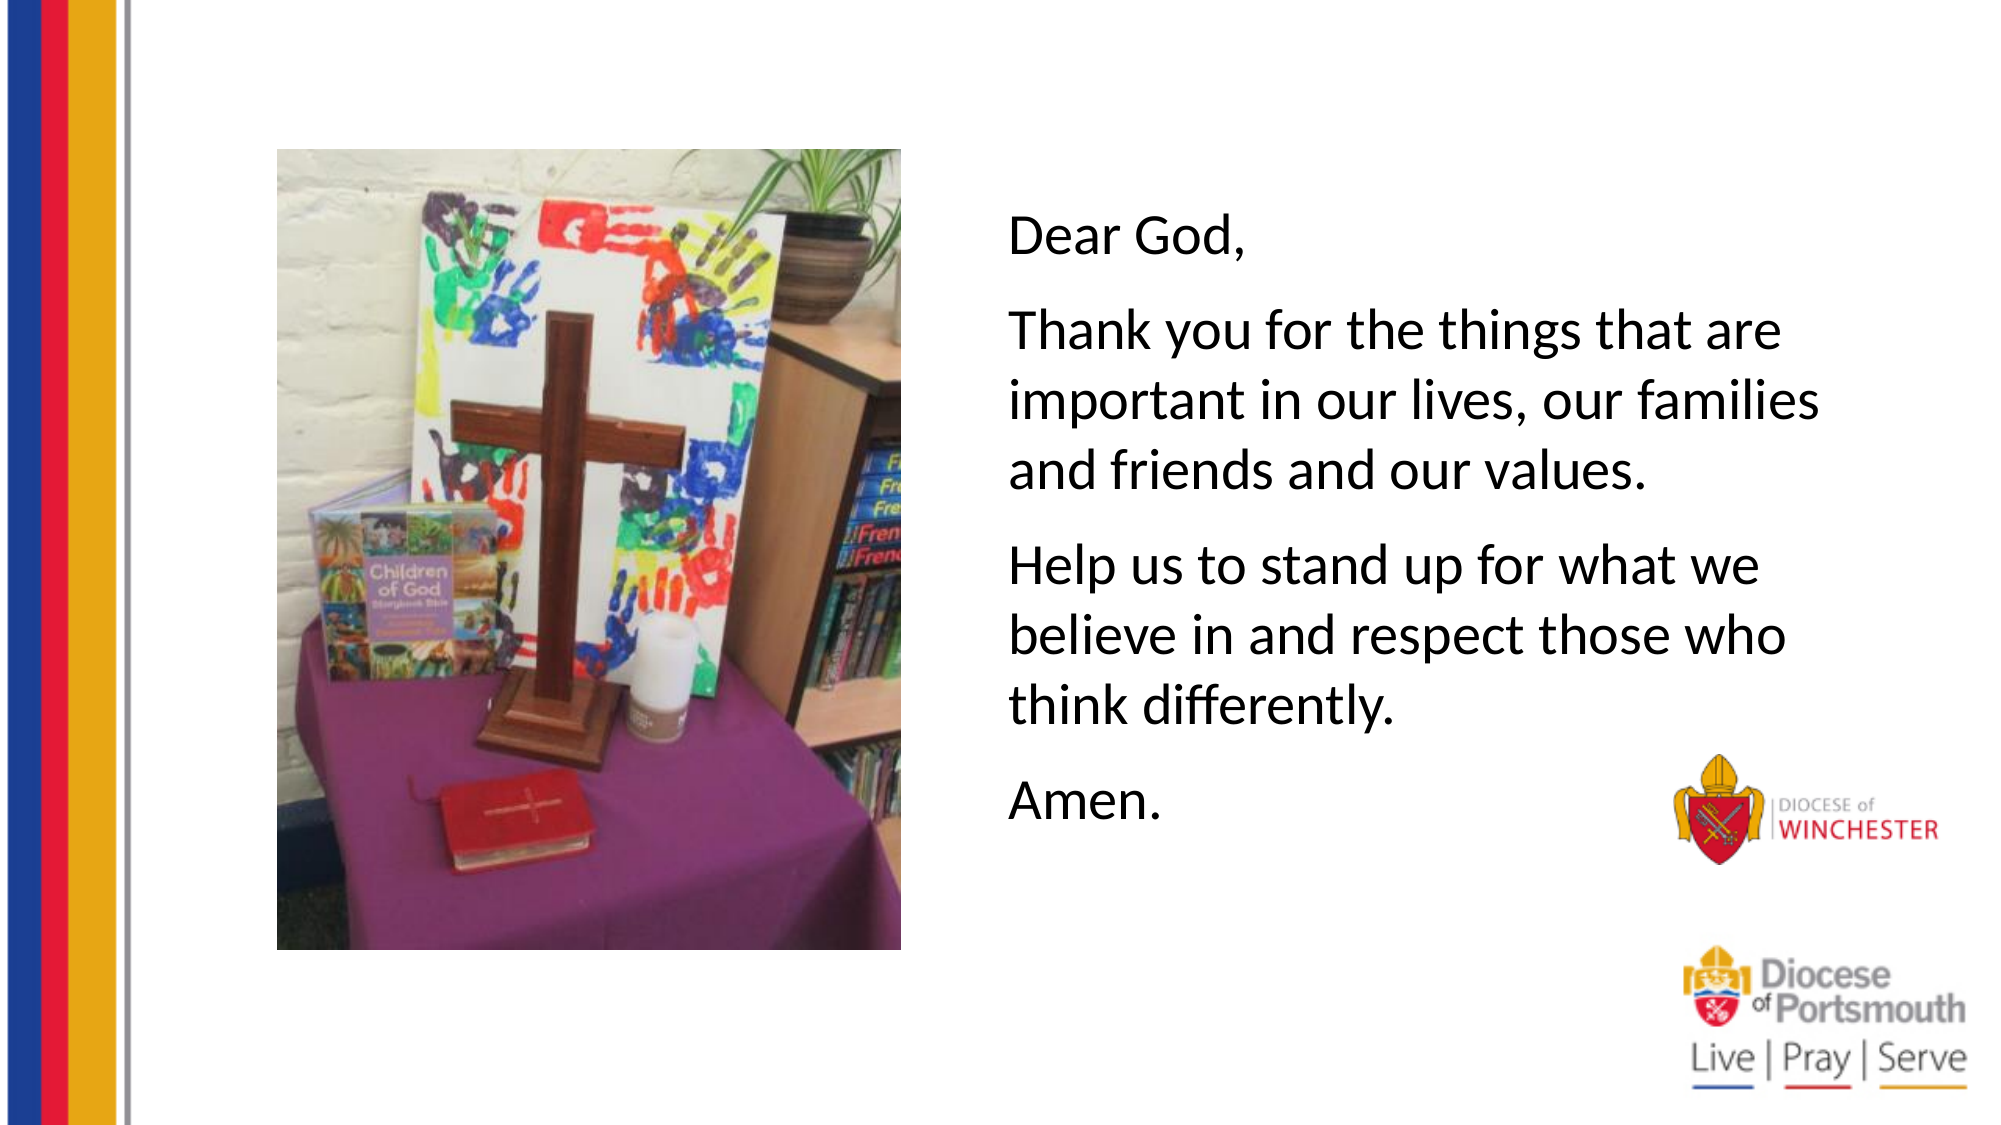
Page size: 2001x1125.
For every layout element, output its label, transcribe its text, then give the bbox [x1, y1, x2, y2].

picture [0, 0, 2001, 1125]
text_box Dear God, Thank you for the things that are important in our lives, our families and friends and our values. Help us to stand up for what we believe in and respect those who think differently. Amen. [918, 189, 1919, 839]
